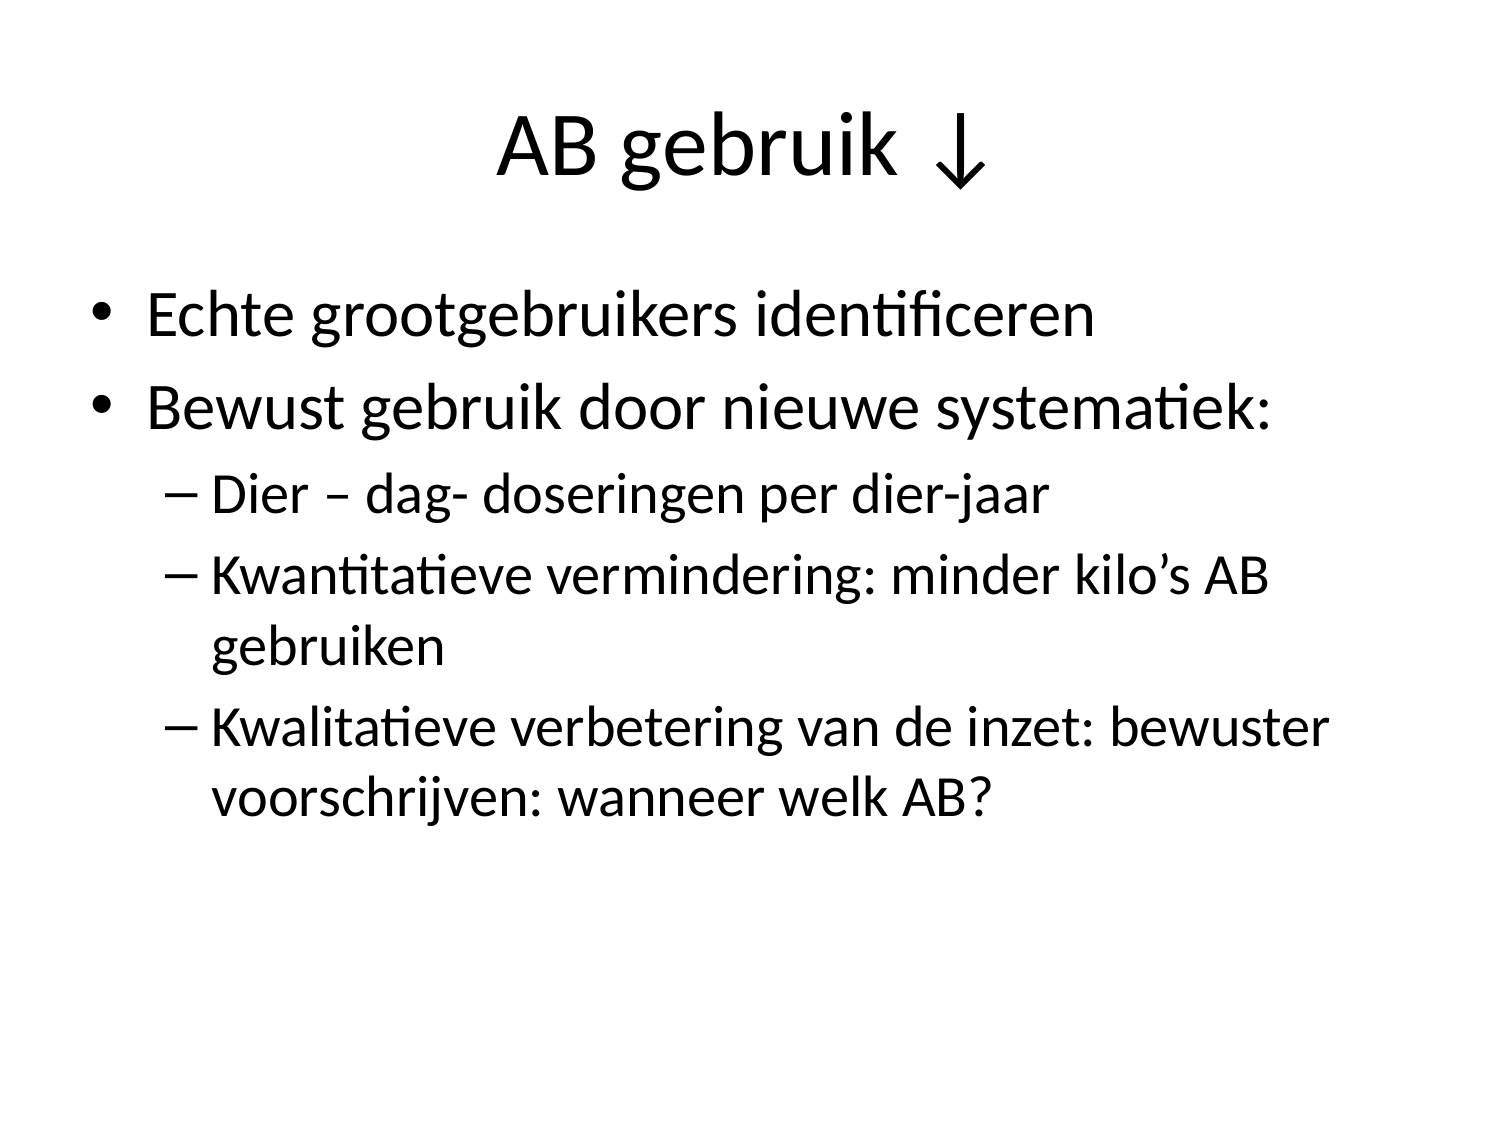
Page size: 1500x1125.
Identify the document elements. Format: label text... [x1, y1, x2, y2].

title AB gebruik ↓ [75, 45, 1425, 233]
list Echte grootgebruikers identificeren Bewust gebruik door nieuwe systematiek: Dier – dag- doseringen per dier-jaar Kwantitatieve vermindering: minder kilo’s AB gebruiken Kwalitatieve verbetering van de inzet: bewuster voorschrijven: wanneer welk AB? [75, 262, 1425, 1005]
